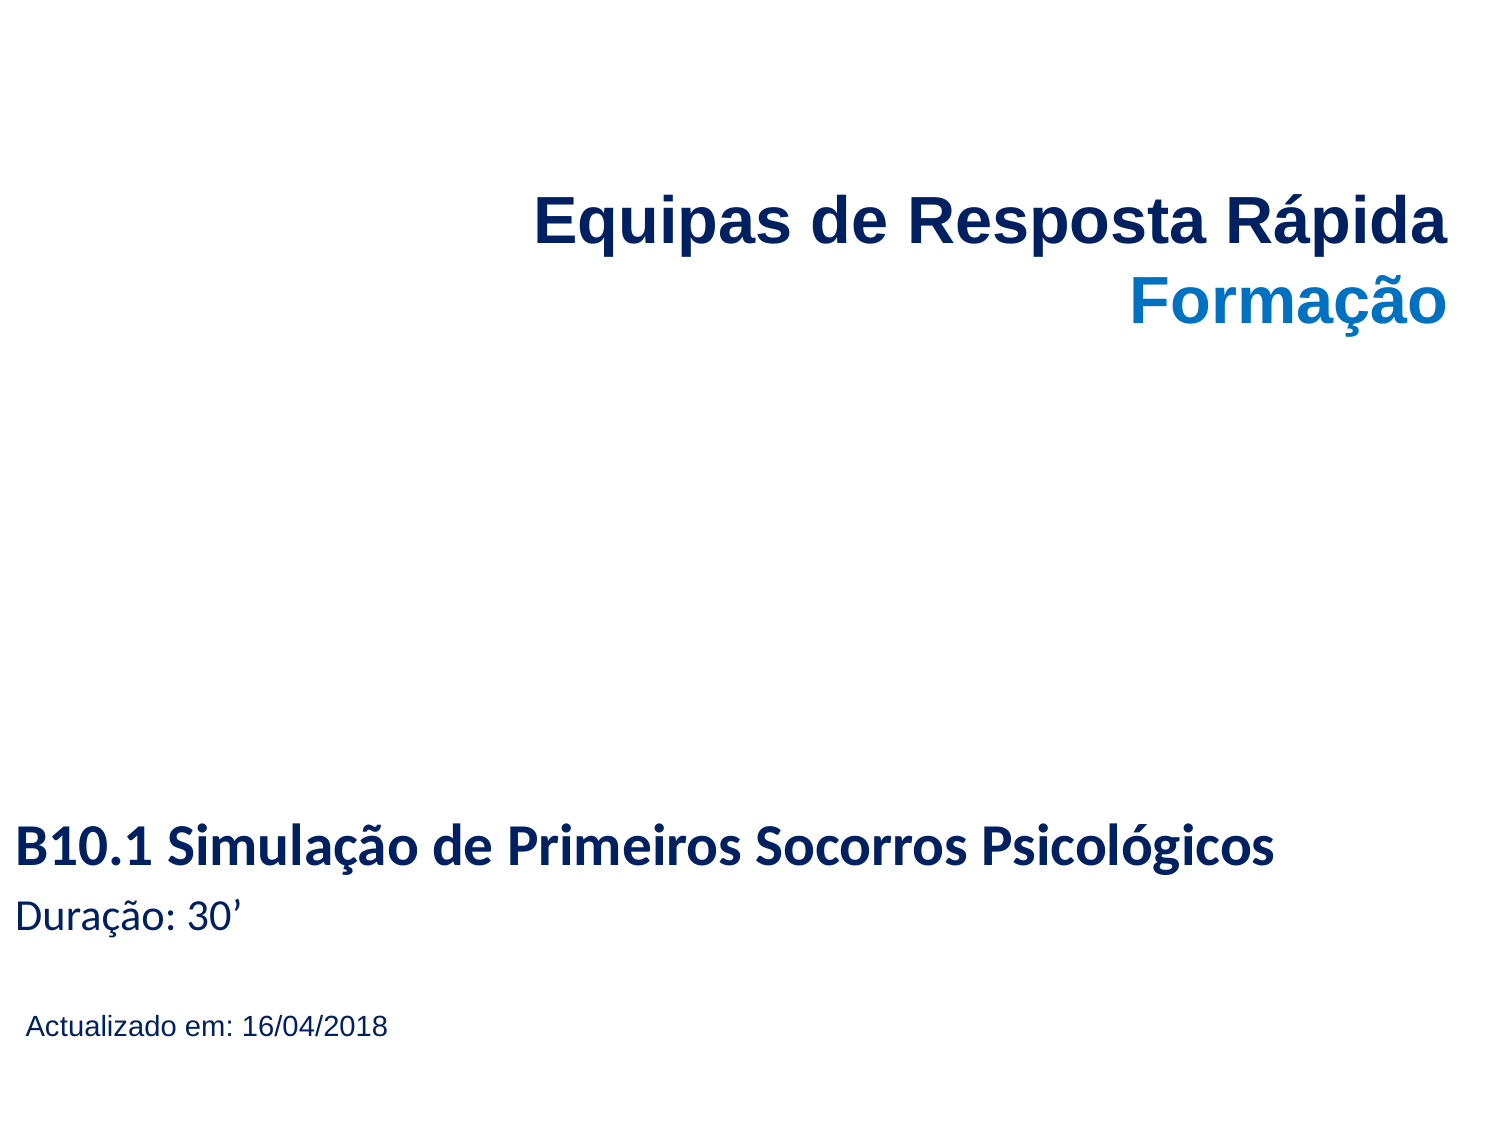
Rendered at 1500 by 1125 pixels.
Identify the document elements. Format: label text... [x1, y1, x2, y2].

text_box Actualizado em: 16/04/2018 [10, 999, 404, 1050]
list B10.1 Simulação de Primeiros Socorros Psicológicos Duração: 30’ [0, 798, 1350, 965]
text_box Equipas de Resposta Rápida Formação [430, 113, 1463, 401]
